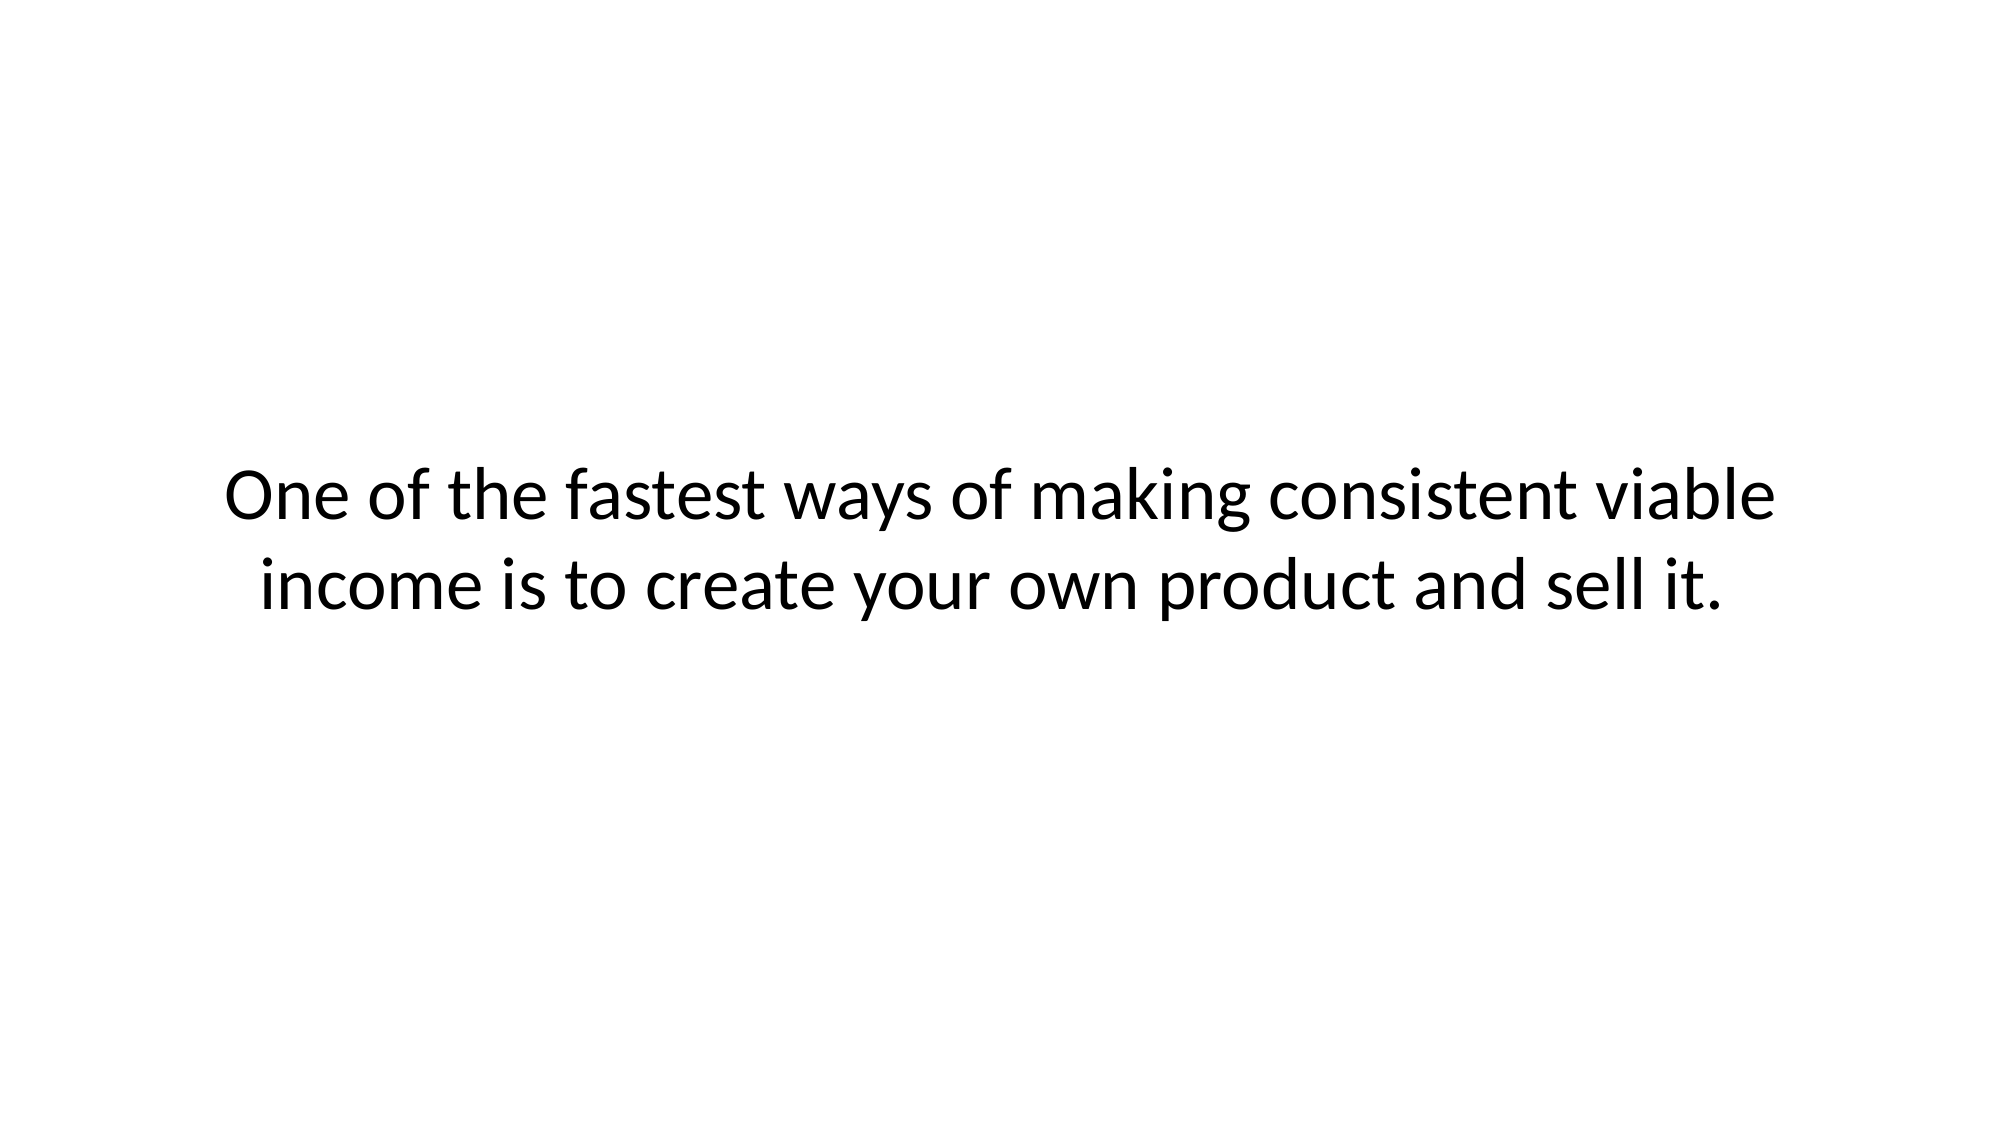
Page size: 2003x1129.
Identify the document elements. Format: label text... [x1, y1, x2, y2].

title One of the fastest ways of making consistent viable income is to create your own product and sell it. [150, 287, 1853, 782]
